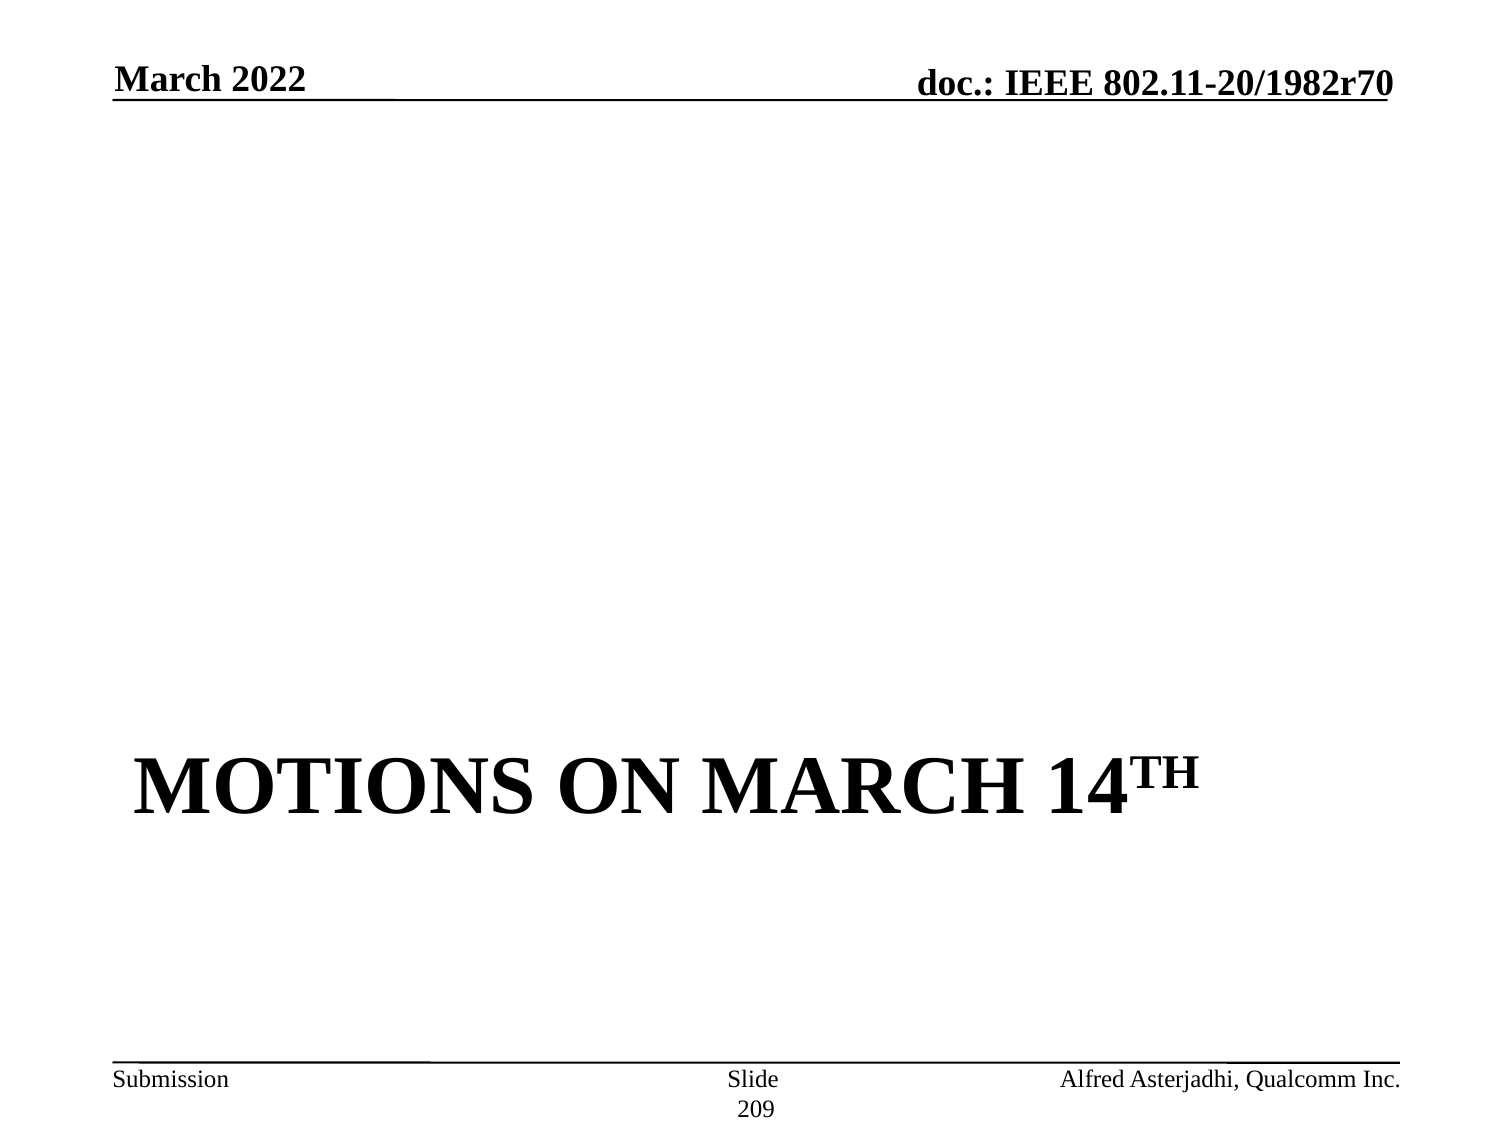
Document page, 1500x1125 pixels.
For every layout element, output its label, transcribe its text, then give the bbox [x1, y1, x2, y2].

title Motions on March 14th [118, 722, 1394, 947]
slide_number Slide 209 [712, 1061, 800, 1123]
footer Alfred Asterjadhi, Qualcomm Inc. [878, 1061, 1402, 1093]
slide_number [114, 54, 423, 100]
